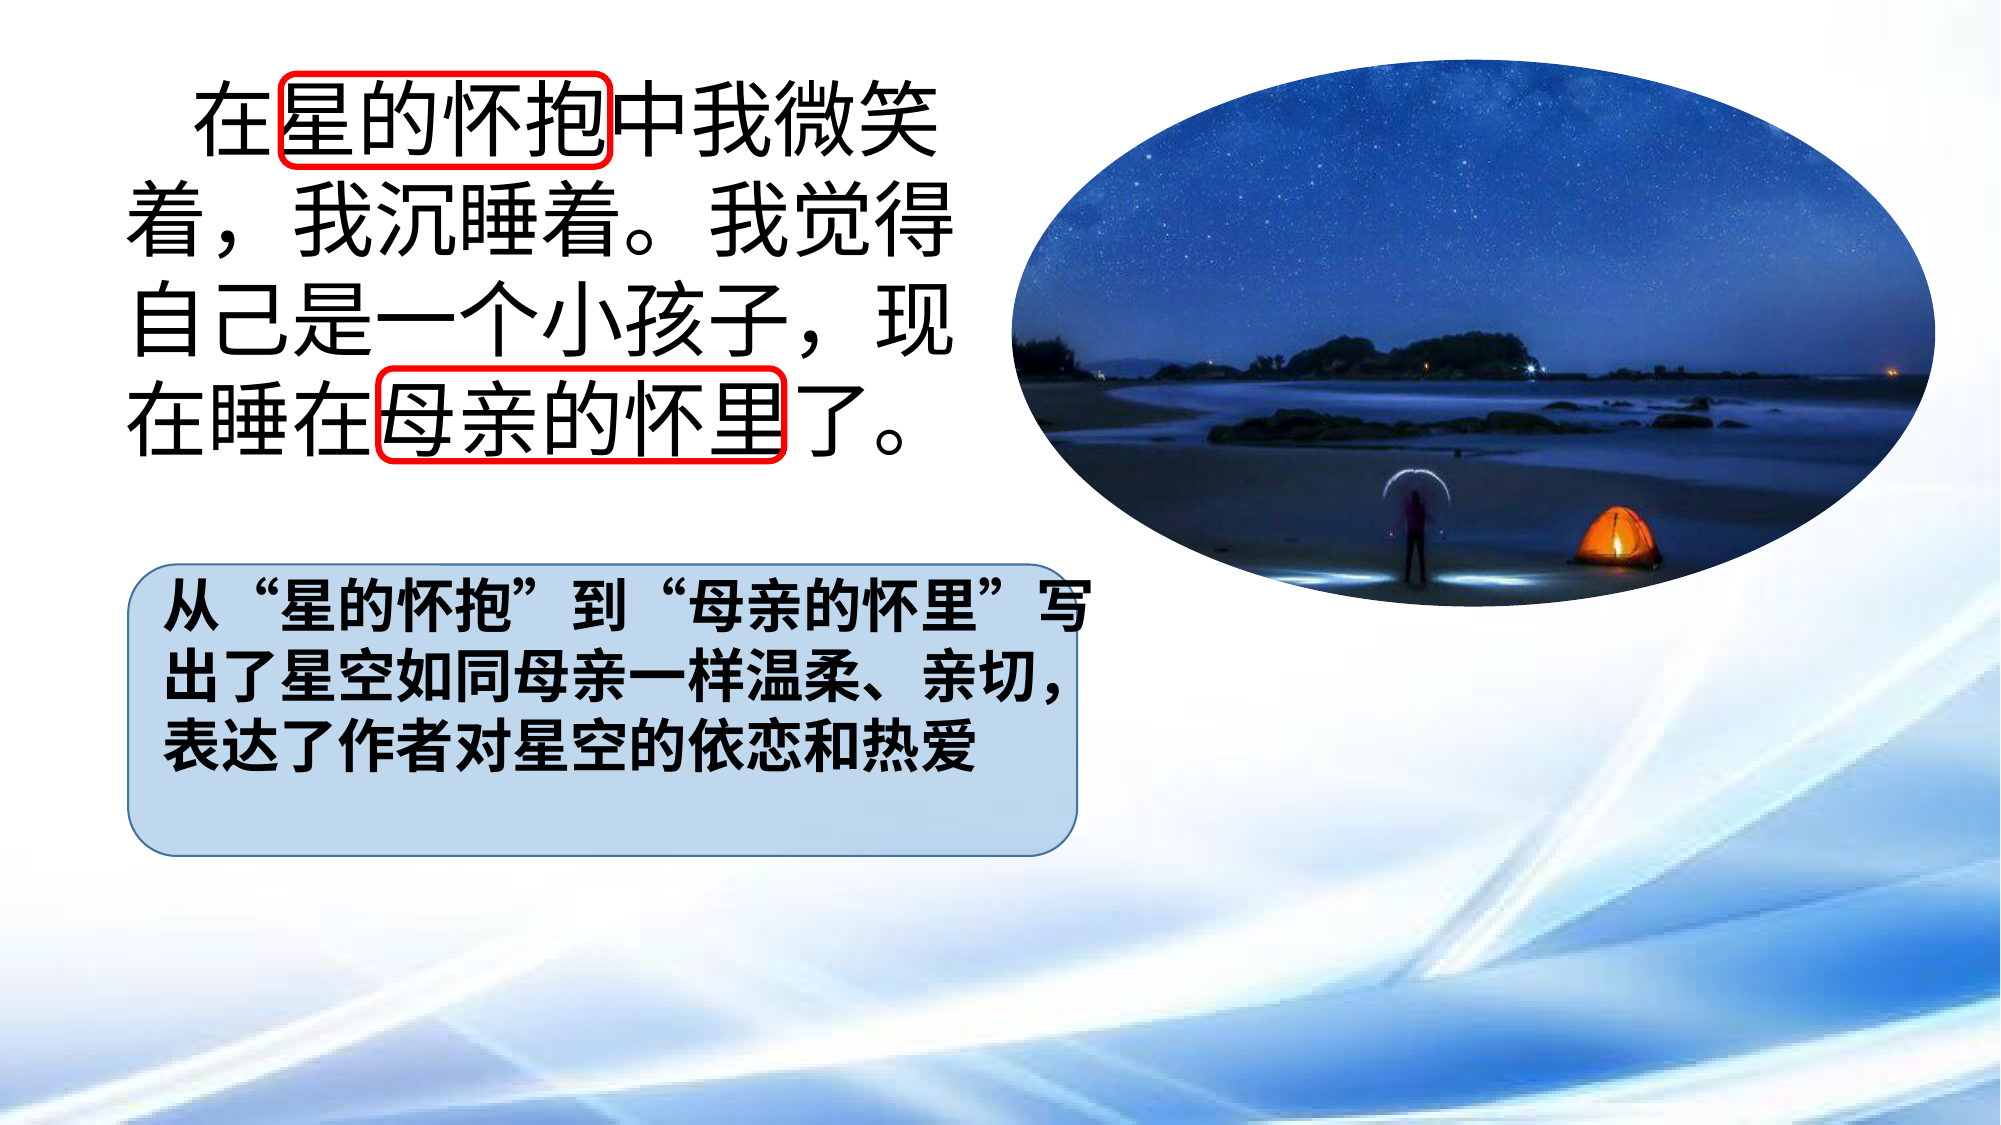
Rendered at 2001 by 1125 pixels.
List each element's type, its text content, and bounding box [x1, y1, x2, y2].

text_box 从“星的怀抱”到“母亲的怀里”写出了星空如同母亲一样温柔、亲切，表达了作者对星空的依恋和热爱 [148, 561, 1114, 787]
picture [0, 0, 2001, 1125]
text_box [127, 572, 1079, 857]
text_box [377, 367, 786, 463]
text_box 在星的怀抱中我微笑着，我沉睡着。我觉得自己是一个小孩子，现在睡在母亲的怀里了。 [110, 59, 1011, 475]
text_box [279, 72, 612, 168]
